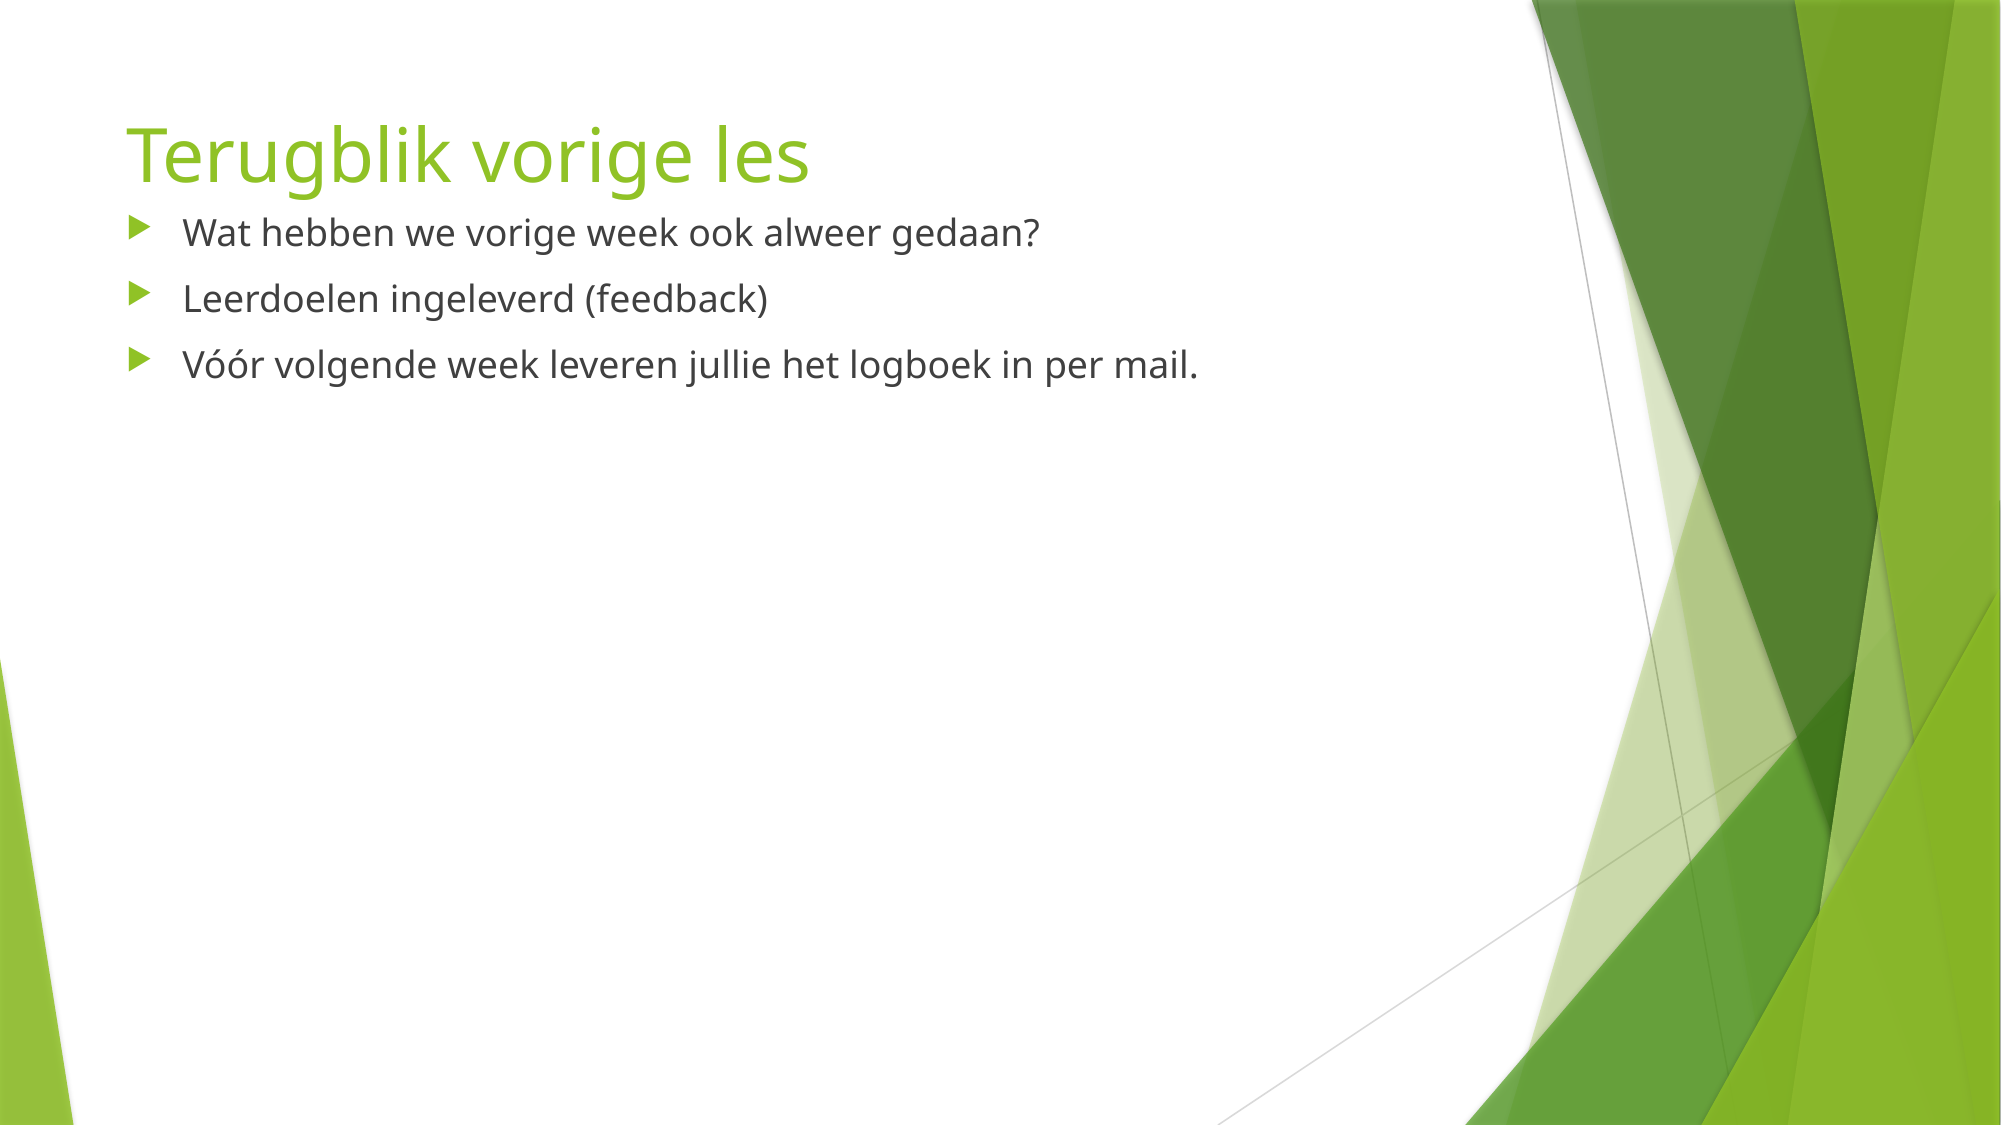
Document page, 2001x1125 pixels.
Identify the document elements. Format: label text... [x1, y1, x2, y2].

title Terugblik vorige les [111, 99, 1522, 201]
list Wat hebben we vorige week ook alweer gedaan? Leerdoelen ingeleverd (feedback) Vóór volgende week leveren jullie het logboek in per mail. [111, 201, 1800, 992]
